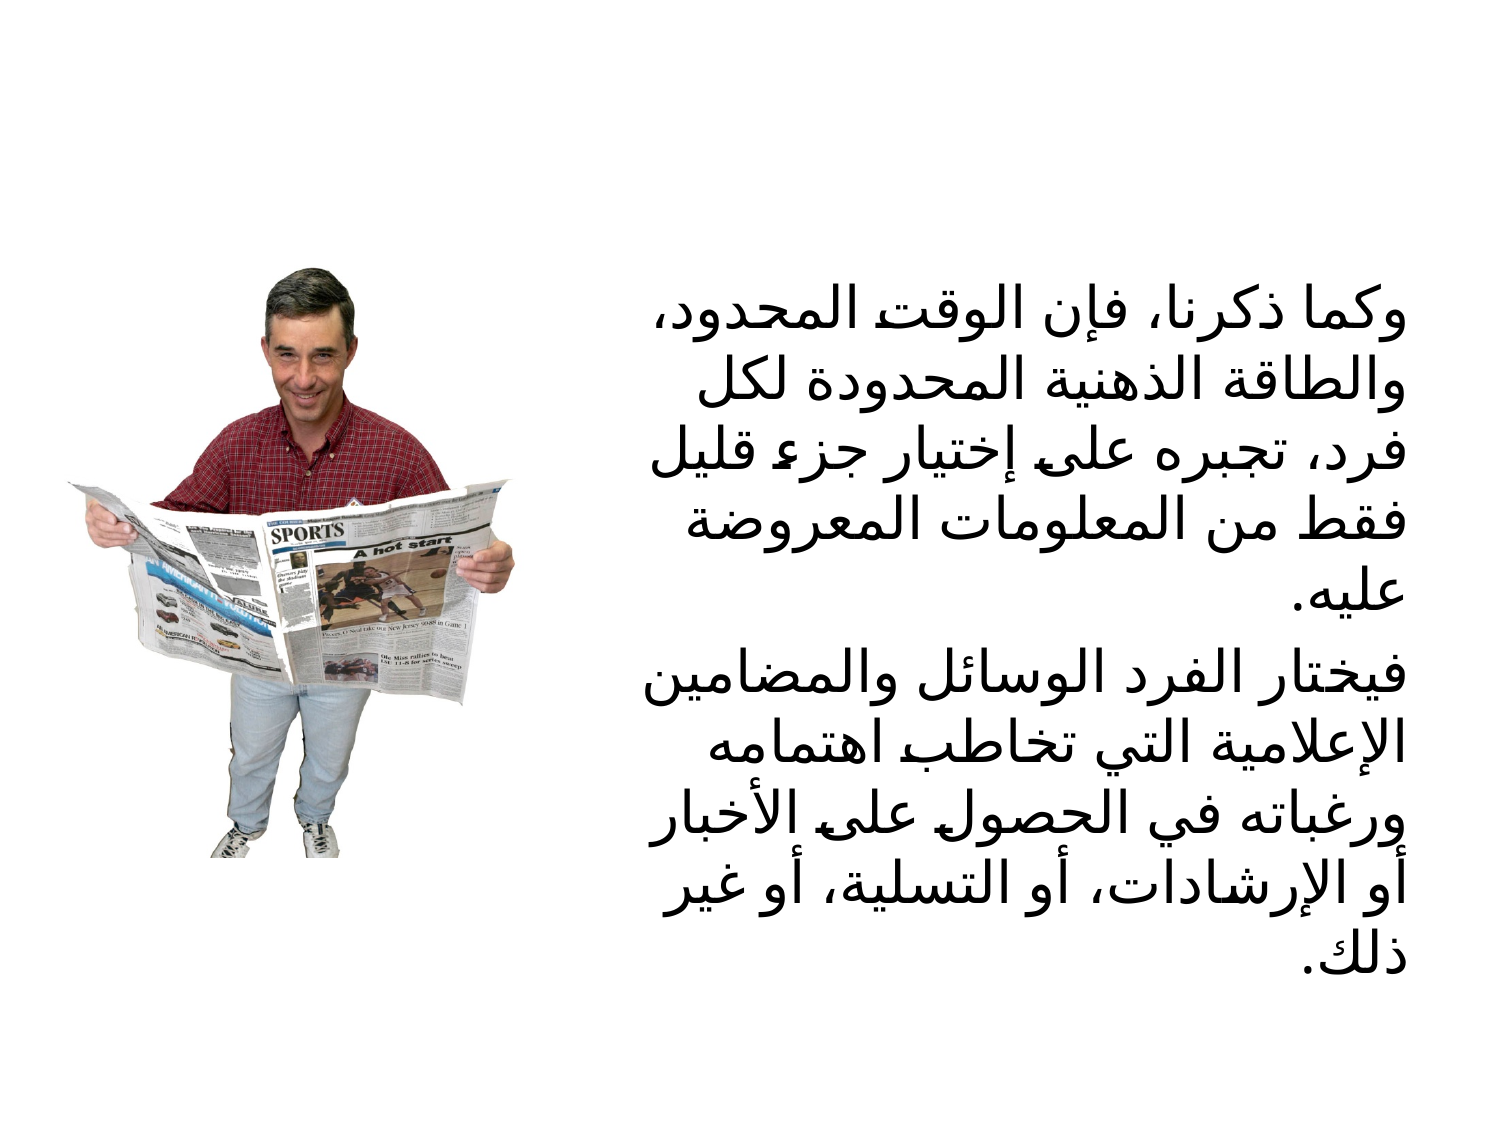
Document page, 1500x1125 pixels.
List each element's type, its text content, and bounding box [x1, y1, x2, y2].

picture [64, 243, 530, 858]
list وكما ذكرنا، فإن الوقت المحدود، والطاقة الذهنية المحدودة لكل فرد، تجبره على إختيار جزء قليل فقط من المعلومات المعروضة عليه. فيختار الفرد الوسائل والمضامين الإعلامية التي تخاطب اهتمامه ورغباته في الحصول على الأخبار أو الإرشادات، أو التسلية، أو غير ذلك. [596, 262, 1425, 1005]
